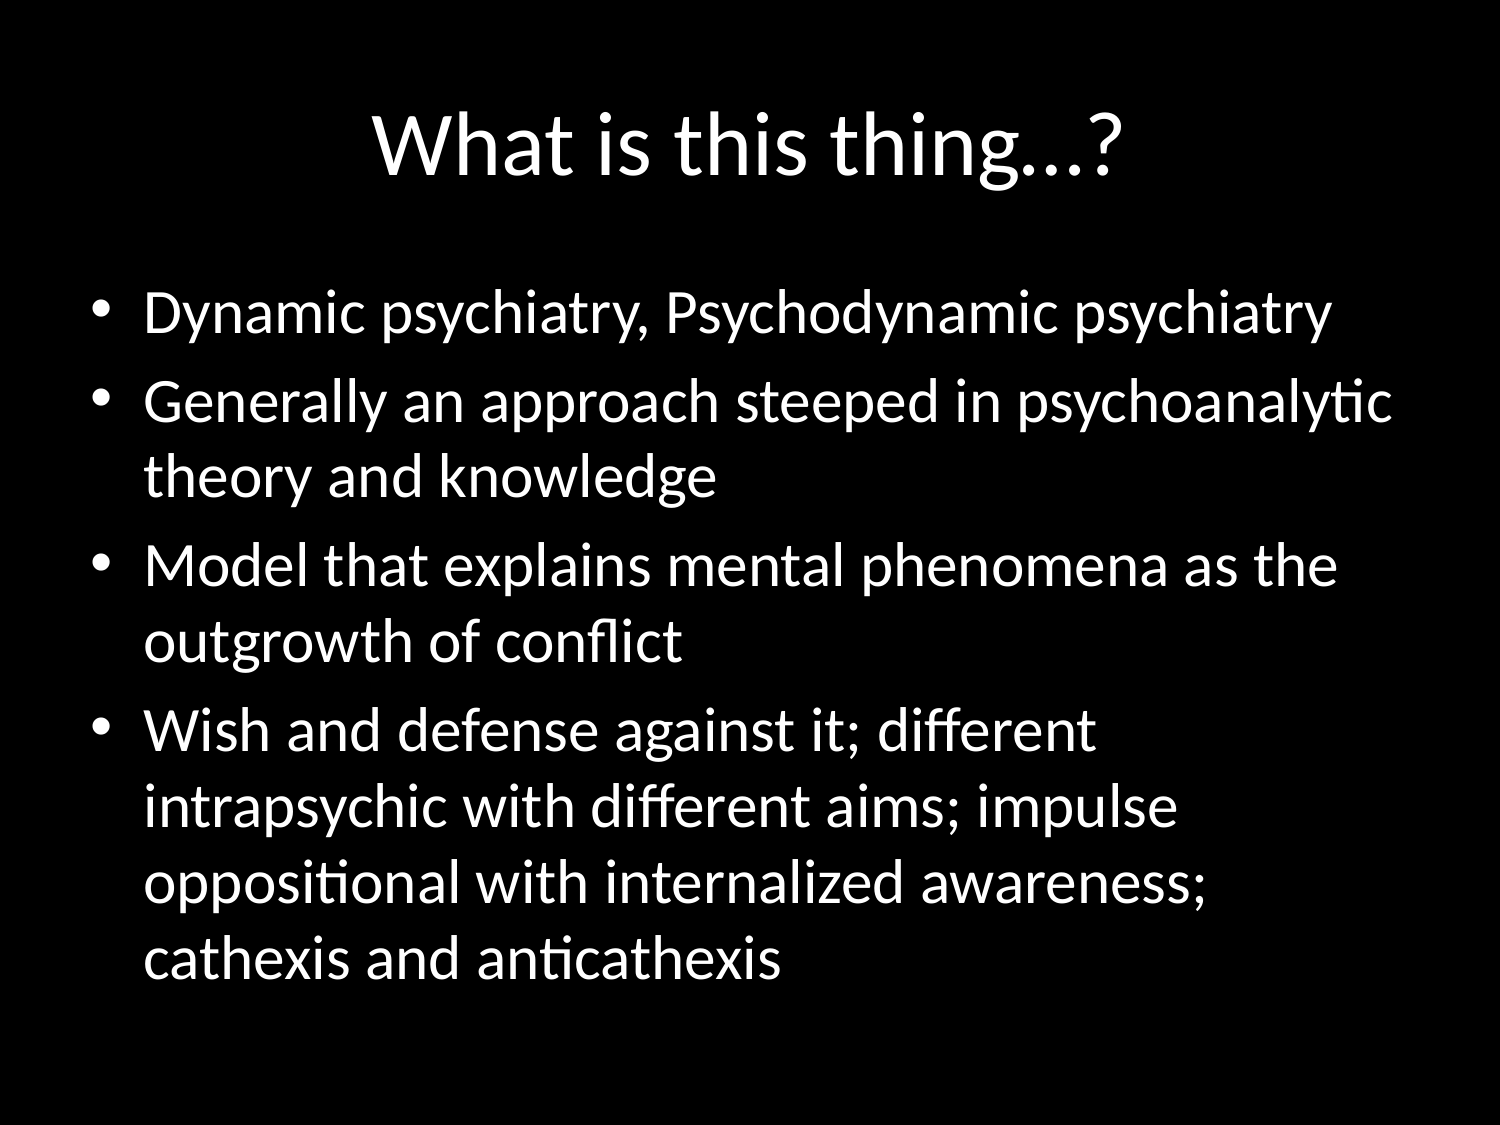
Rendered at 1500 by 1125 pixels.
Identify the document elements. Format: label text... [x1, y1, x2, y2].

list Dynamic psychiatry, Psychodynamic psychiatry Generally an approach steeped in psychoanalytic theory and knowledge Model that explains mental phenomena as the outgrowth of conflict Wish and defense against it; different intrapsychic with different aims; impulse oppositional with internalized awareness; cathexis and anticathexis [75, 262, 1425, 1005]
title What is this thing…? [75, 45, 1425, 233]
